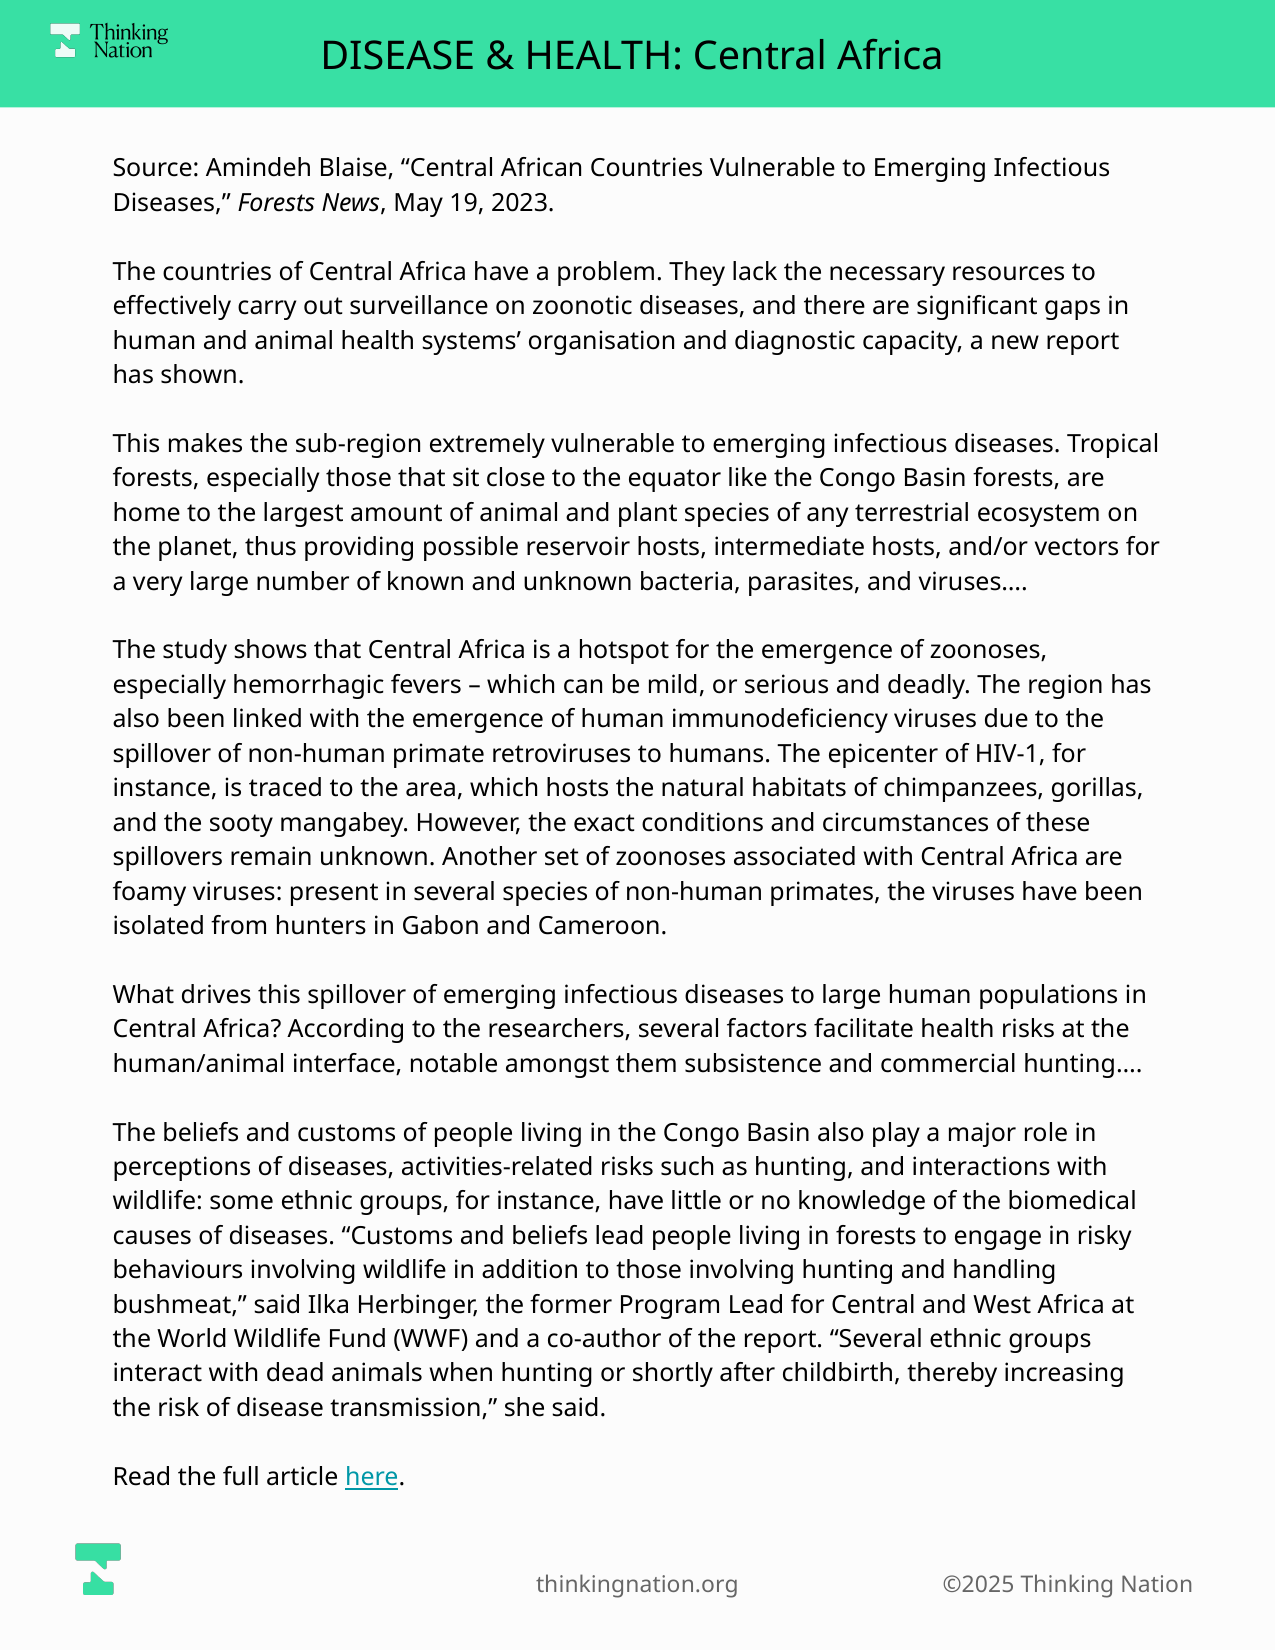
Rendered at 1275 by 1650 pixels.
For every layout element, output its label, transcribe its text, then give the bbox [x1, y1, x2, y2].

picture [62, 1533, 134, 1605]
text_box ©2025 Thinking Nation [907, 1553, 1210, 1605]
picture [36, 12, 172, 69]
text_box thinkingnation.org [486, 1553, 789, 1605]
text_box Source: Amindeh Blaise, “Central African Countries Vulnerable to Emerging Infectious Diseases,” Forests News, May 19, 2023. The countries of Central Africa have a problem. They lack the necessary resources to effectively carry out surveillance on zoonotic diseases, and there are significant gaps in human and animal health systems’ organisation and diagnostic capacity, a new report has shown. This makes the sub-region extremely vulnerable to emerging infectious diseases. Tropical forests, especially those that sit close to the equator like the Congo Basin forests, are home to the largest amount of animal and plant species of any terrestrial ecosystem on the planet, thus providing possible reservoir hosts, intermediate hosts, and/or vectors for a very large number of known and unknown bacteria, parasites, and viruses…. The study shows that Central Africa is a hotspot for the emergence of zoonoses, especially hemorrhagic fevers – which can be mild, or serious and deadly. The region has also been linked with the emergence of human immunodeficiency viruses due to the spillover of non-human primate retroviruses to humans. The epicenter of HIV-1, for instance, is traced to the area, which hosts the natural habitats of chimpanzees, gorillas, and the sooty mangabey. However, the exact conditions and circumstances of these spillovers remain unknown. Another set of zoonoses associated with Central Africa are foamy viruses: present in several species of non-human primates, the viruses have been isolated from hunters in Gabon and Cameroon. What drives this spillover of emerging infectious diseases to large human populations in Central Africa? According to the researchers, several factors facilitate health risks at the human/animal interface, notable amongst them subsistence and commercial hunting…. The beliefs and customs of people living in the Congo Basin also play a major role in perceptions of diseases, activities-related risks such as hunting, and interactions with wildlife: some ethnic groups, for instance, have little or no knowledge of the biomedical causes of diseases. “Customs and beliefs lead people living in forests to engage in risky behaviours involving wildlife in addition to those involving hunting and handling bushmeat,” said Ilka Herbinger, the former Program Lead for Central and West Africa at the World Wildlife Fund (WWF) and a co-author of the report. “Several ethnic groups interact with dead animals when hunting or shortly after childbirth, thereby increasing the risk of disease transmission,” she said. Read the full article here. [97, 132, 1178, 1510]
text_box DISEASE & HEALTH: Central Africa [0, 0, 1275, 108]
